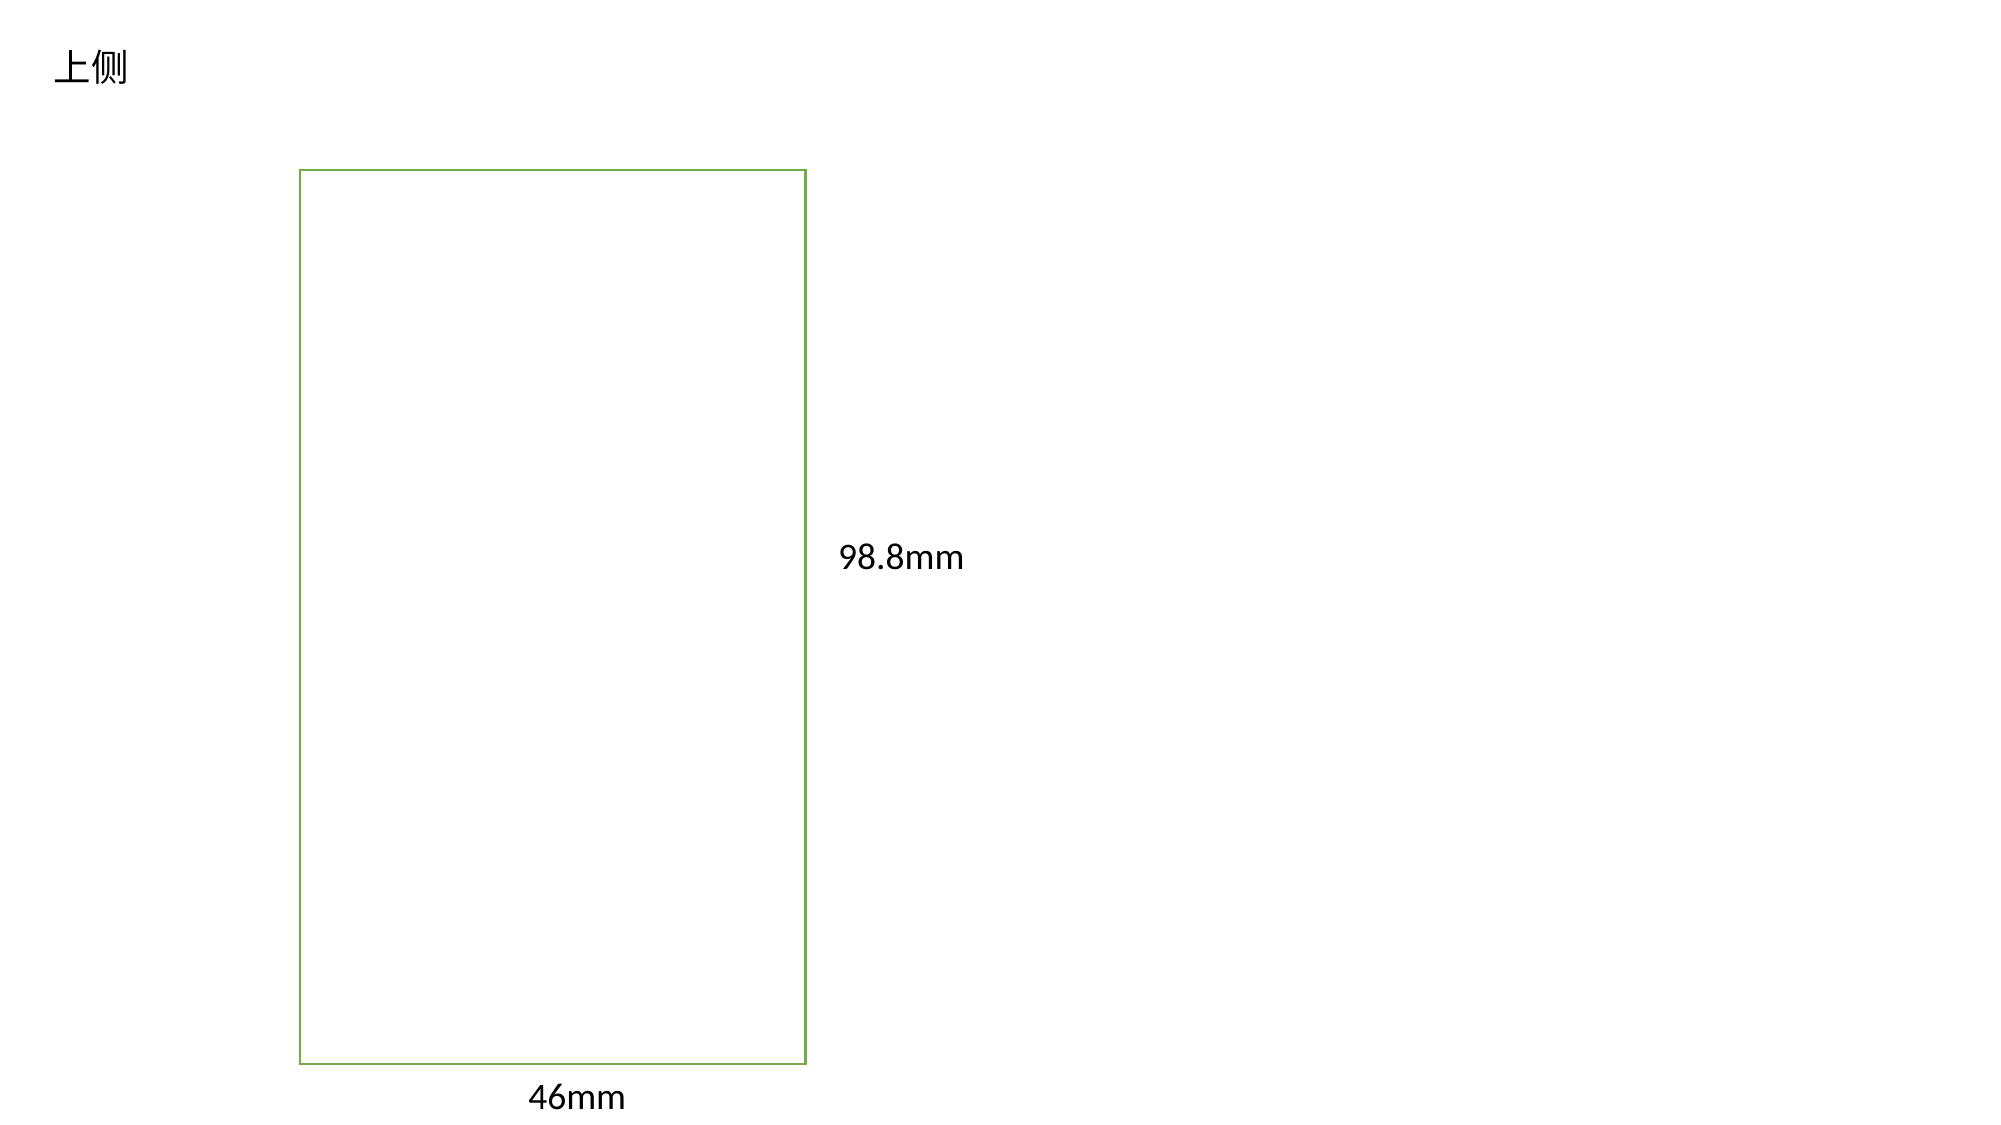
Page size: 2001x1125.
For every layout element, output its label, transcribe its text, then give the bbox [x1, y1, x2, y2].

text_box 98.8mm [823, 524, 980, 585]
text_box 上侧 [39, 36, 144, 96]
text_box 46mm [513, 1064, 642, 1125]
text_box [299, 169, 807, 1065]
